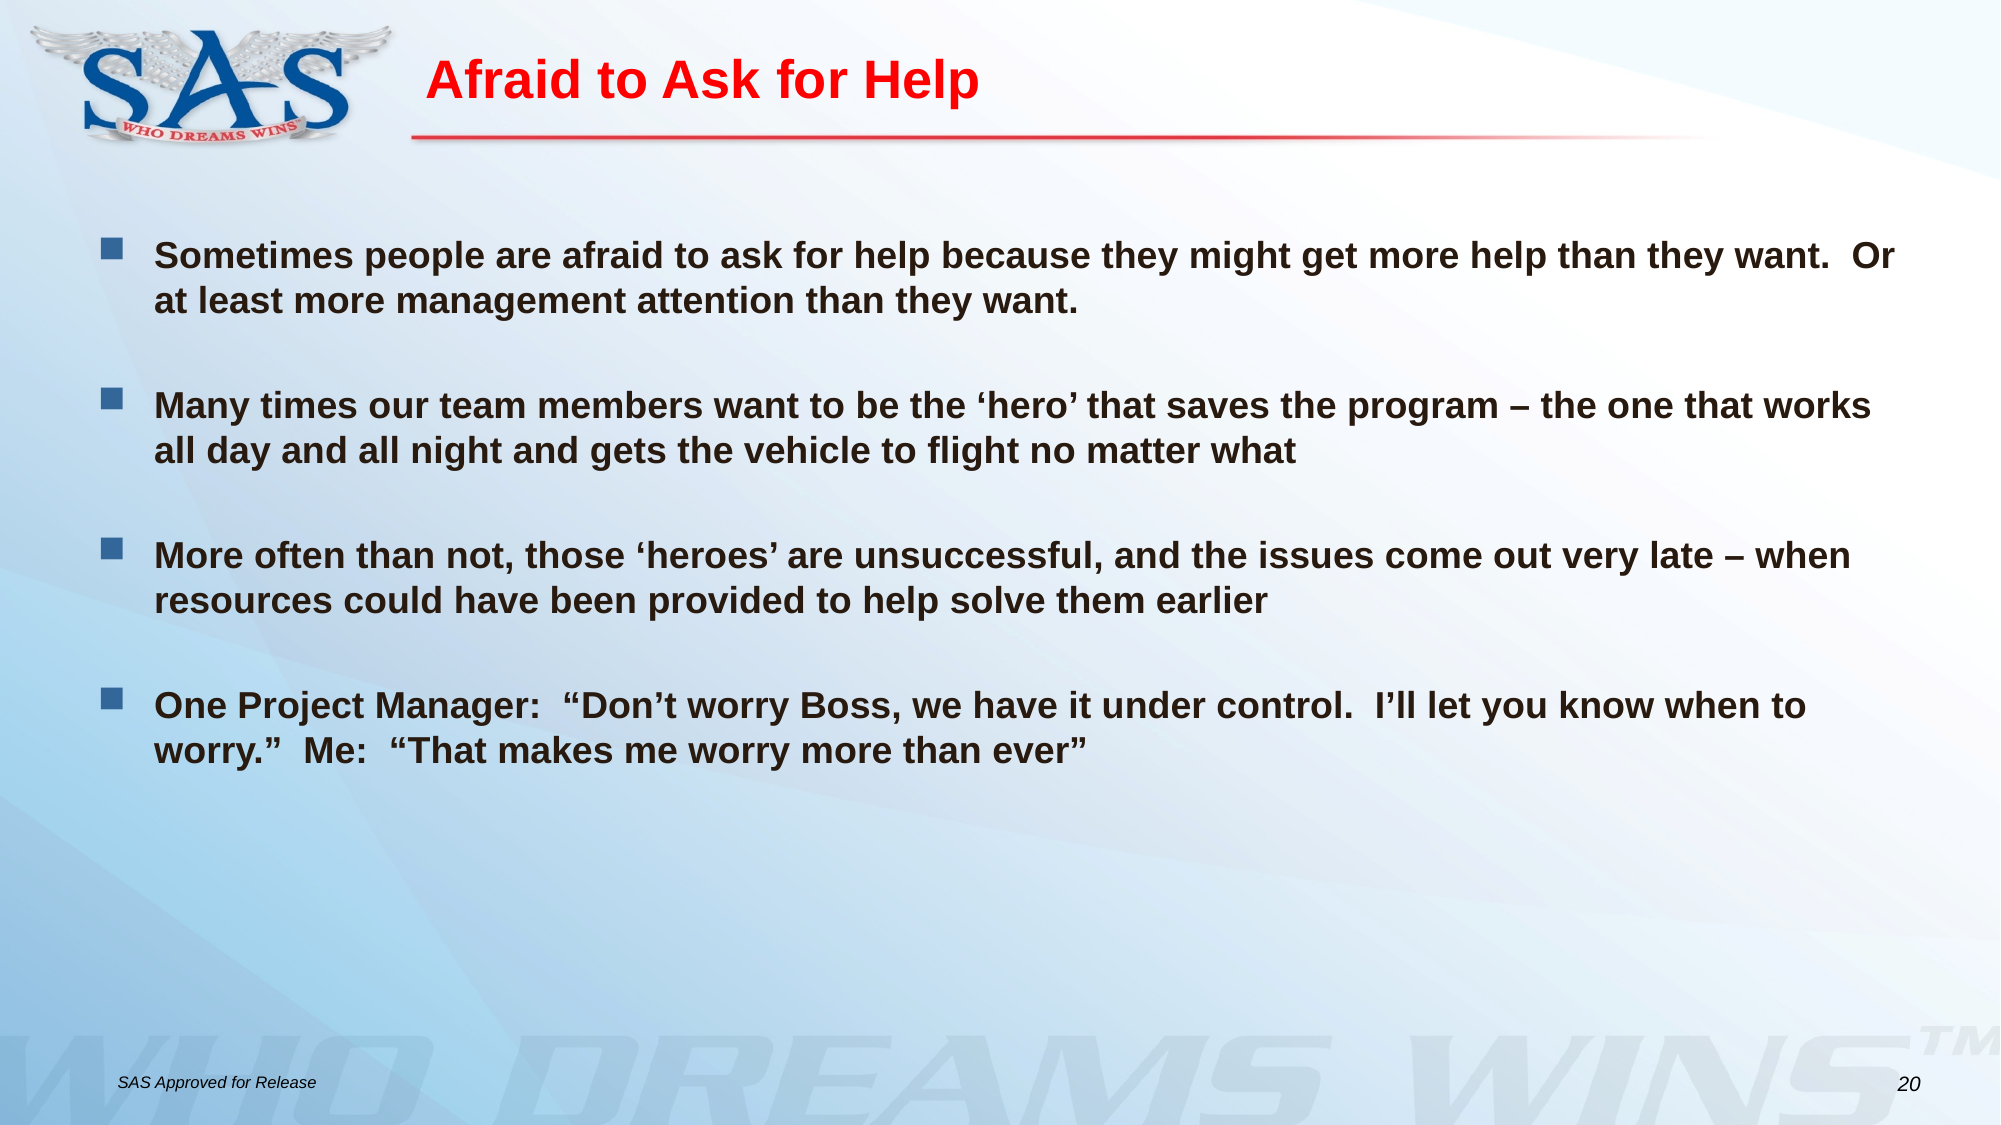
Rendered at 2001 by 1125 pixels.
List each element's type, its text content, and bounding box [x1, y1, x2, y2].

list Sometimes people are afraid to ask for help because they might get more help than they want. Or at least more management attention than they want. Many times our team members want to be the ‘hero’ that saves the program – the one that works all day and all night and gets the vehicle to flight no matter what More often than not, those ‘heroes’ are unsuccessful, and the issues come out very late – when resources could have been provided to help solve them earlier One Project Manager: “Don’t worry Boss, we have it under control. I’ll let you know when to worry.” Me: “That makes me worry more than ever” [82, 223, 1940, 1041]
picture [0, 0, 2000, 1125]
slide_number 20 [1799, 1062, 1936, 1100]
title Afraid to Ask for Help [410, 24, 1939, 139]
